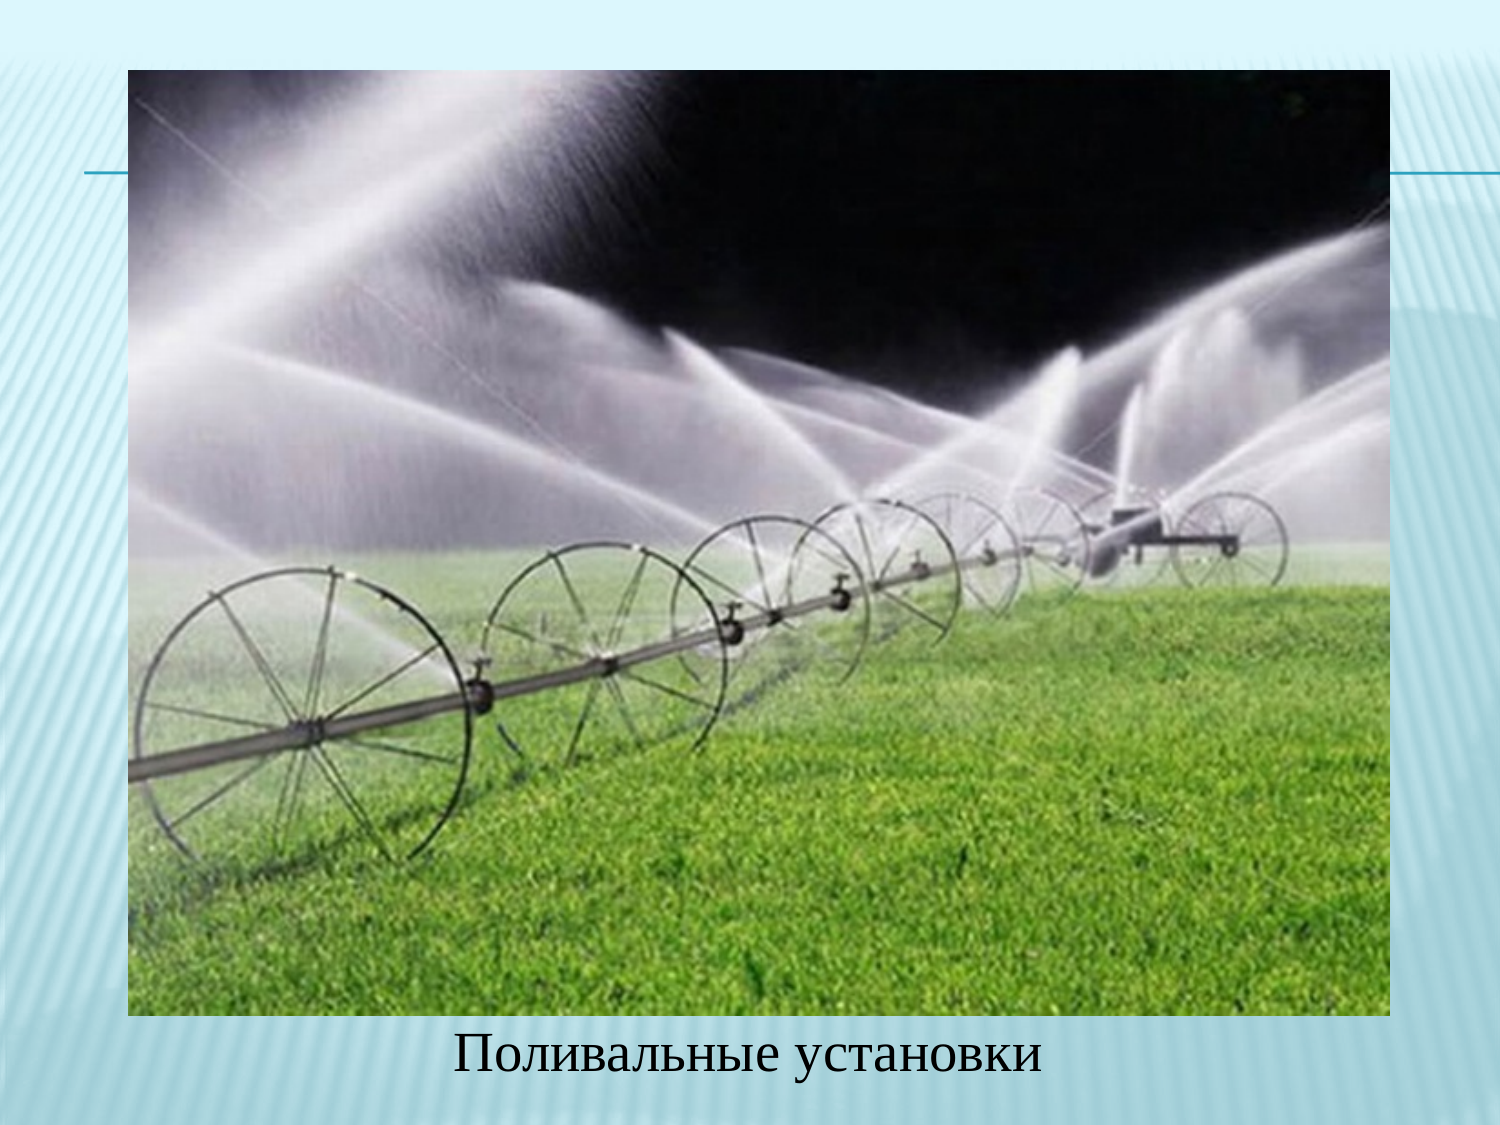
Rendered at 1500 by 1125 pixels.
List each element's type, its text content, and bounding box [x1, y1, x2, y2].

list Поливальные установки [46, 1007, 1464, 1092]
picture [128, 70, 1391, 1016]
